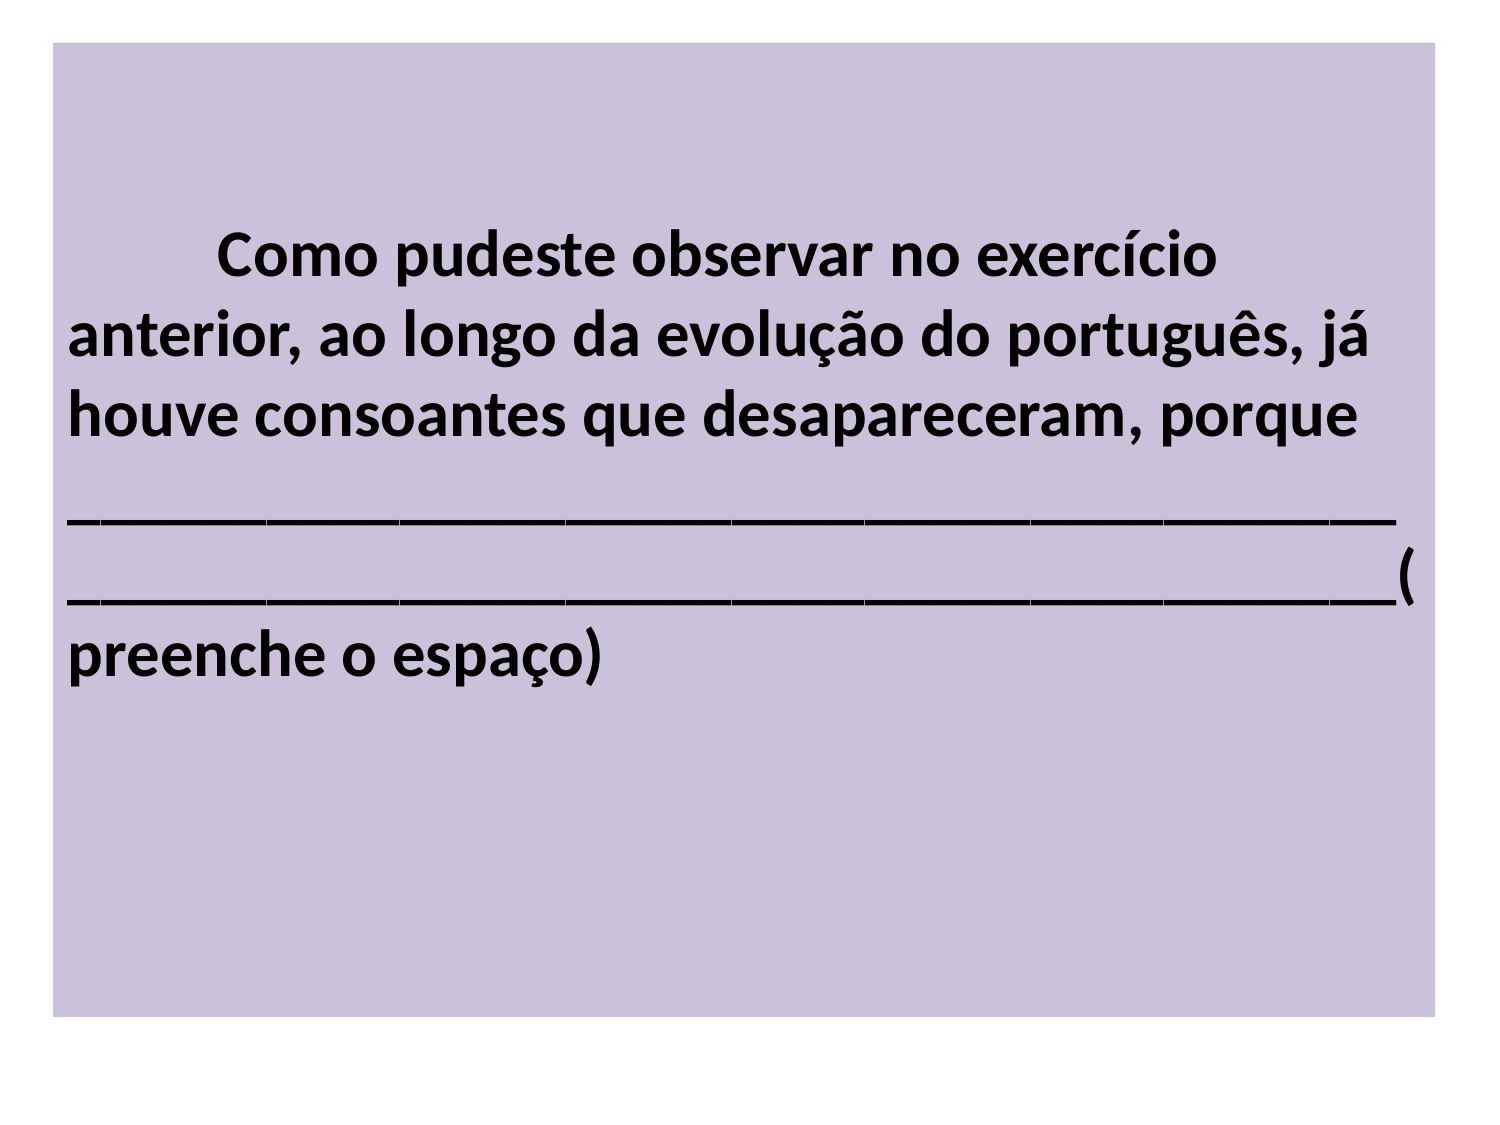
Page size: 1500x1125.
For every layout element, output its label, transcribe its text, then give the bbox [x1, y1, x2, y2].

text_box Como pudeste observar no exercício anterior, ao longo da evolução do português, já houve consoantes que desapareceram, porque ________________________________________________________________________________(preenche o espaço) [53, 42, 1436, 1017]
